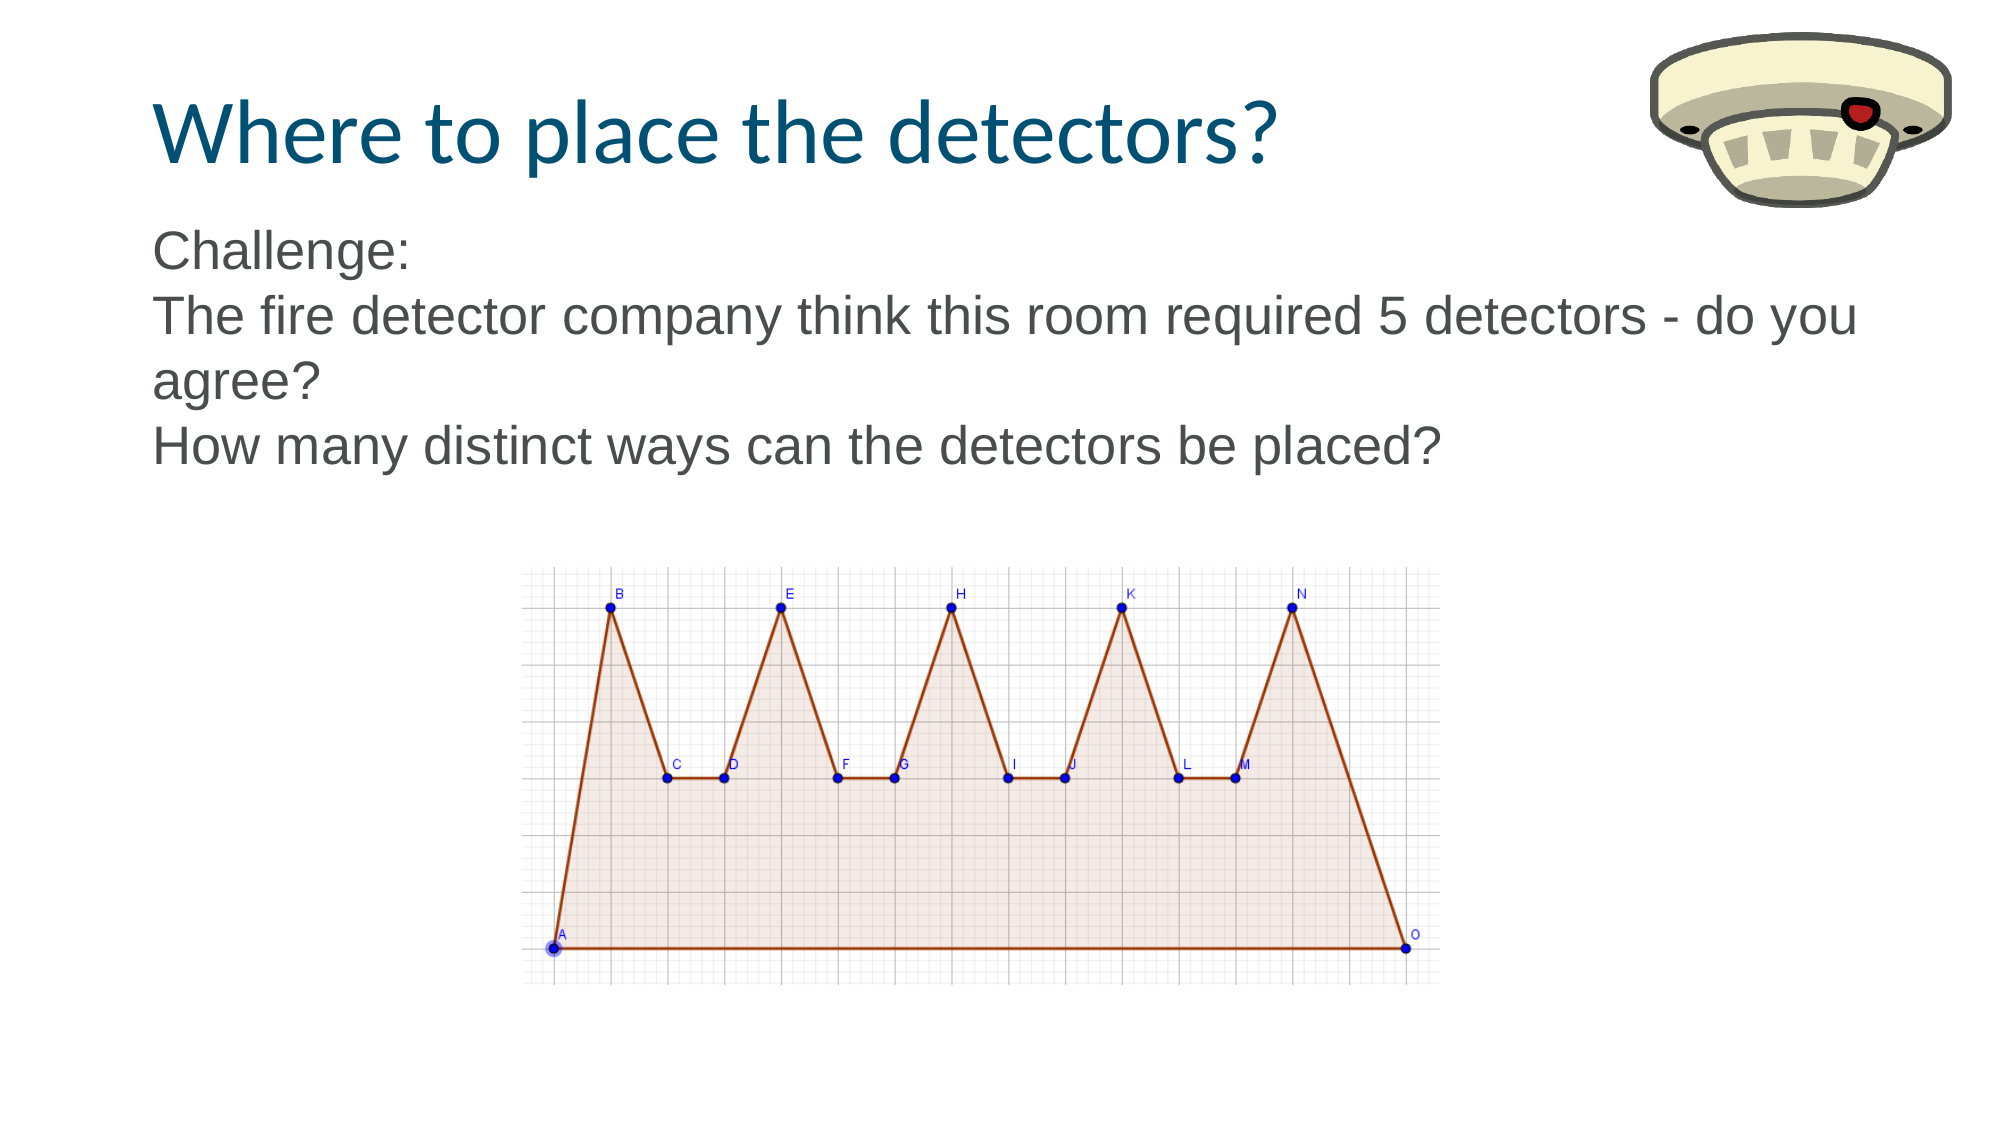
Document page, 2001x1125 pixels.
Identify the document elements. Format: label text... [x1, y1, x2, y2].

picture [1650, 32, 1952, 208]
title Where to place the detectors? [137, 59, 1645, 207]
text_box Challenge: The fire detector company think this room required 5 detectors - do you agree? How many distinct ways can the detectors be placed? [137, 207, 1916, 483]
picture [521, 566, 1440, 986]
